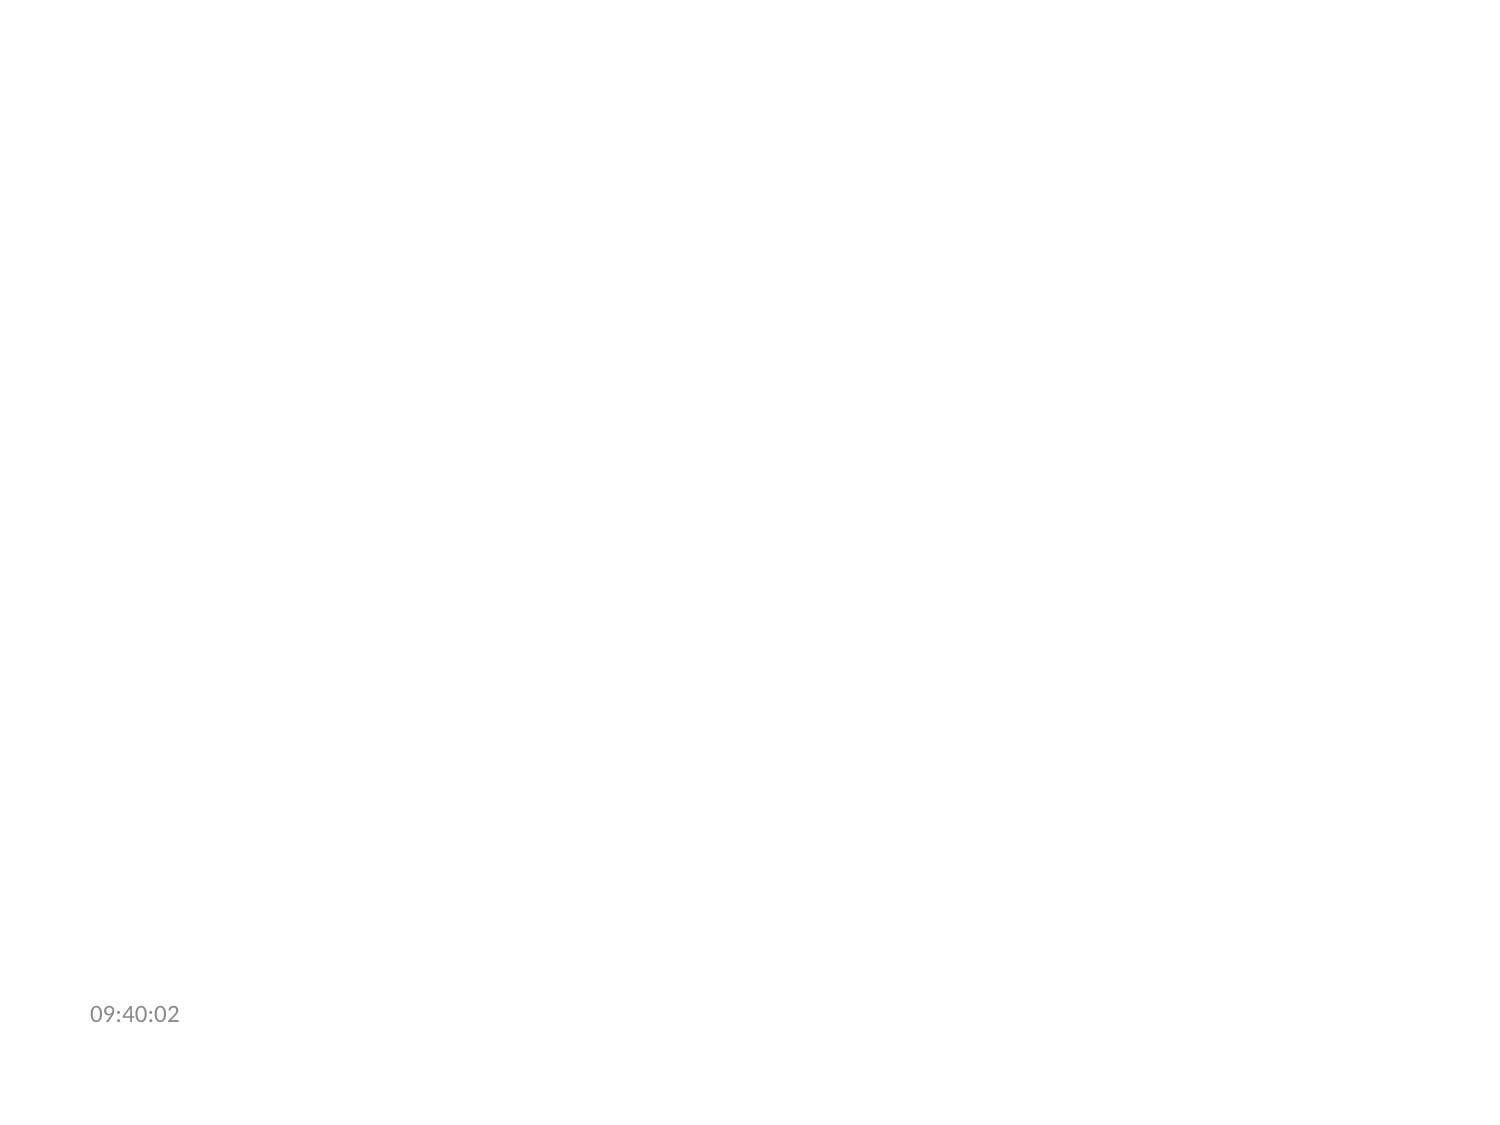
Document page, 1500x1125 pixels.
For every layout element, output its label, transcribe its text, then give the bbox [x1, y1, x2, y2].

text_box 15:35:09 [75, 982, 425, 1043]
